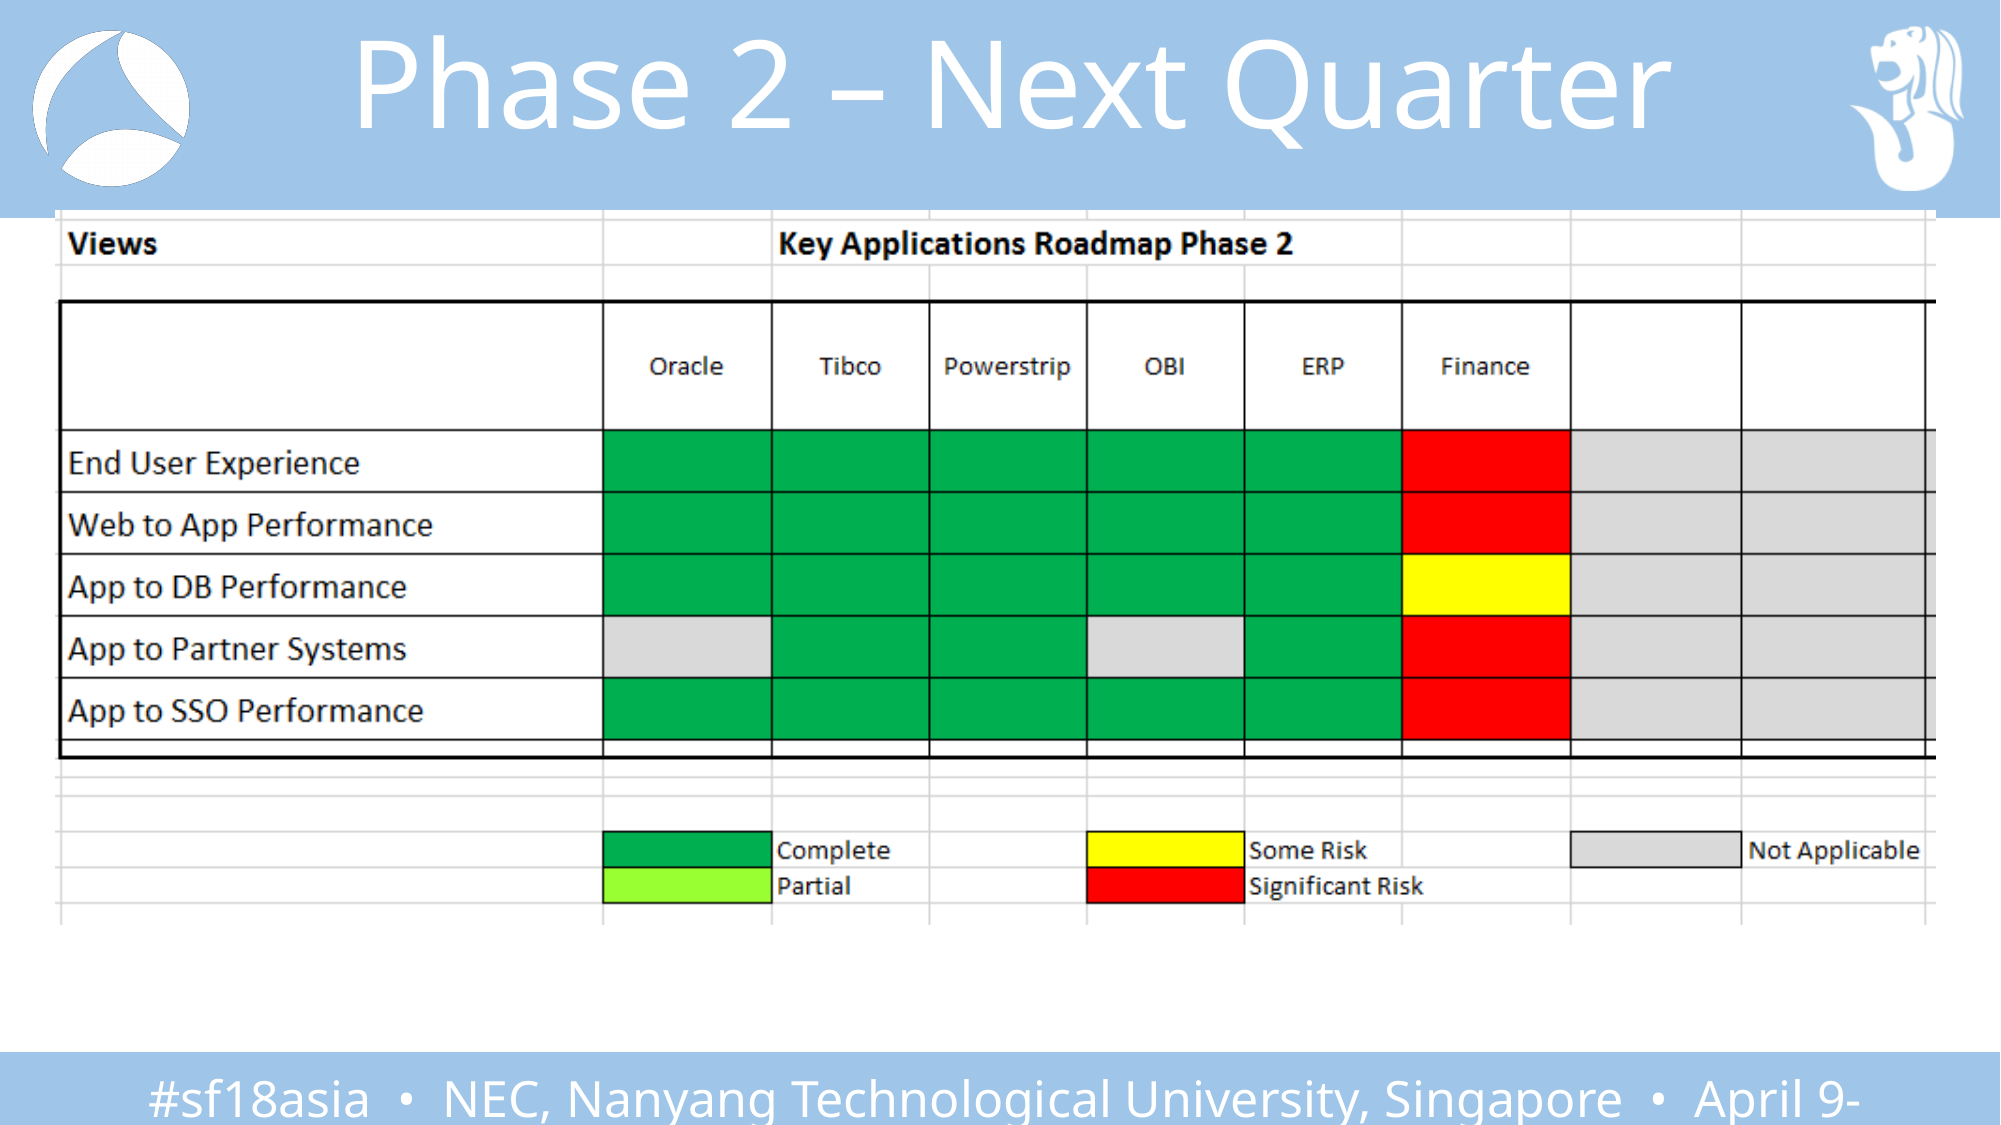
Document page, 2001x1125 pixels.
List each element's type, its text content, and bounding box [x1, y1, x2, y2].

picture [54, 210, 1936, 925]
picture [32, 155, 190, 187]
picture [1849, 155, 1964, 191]
title Phase 2 – Next Quarter [31, 24, 1994, 155]
